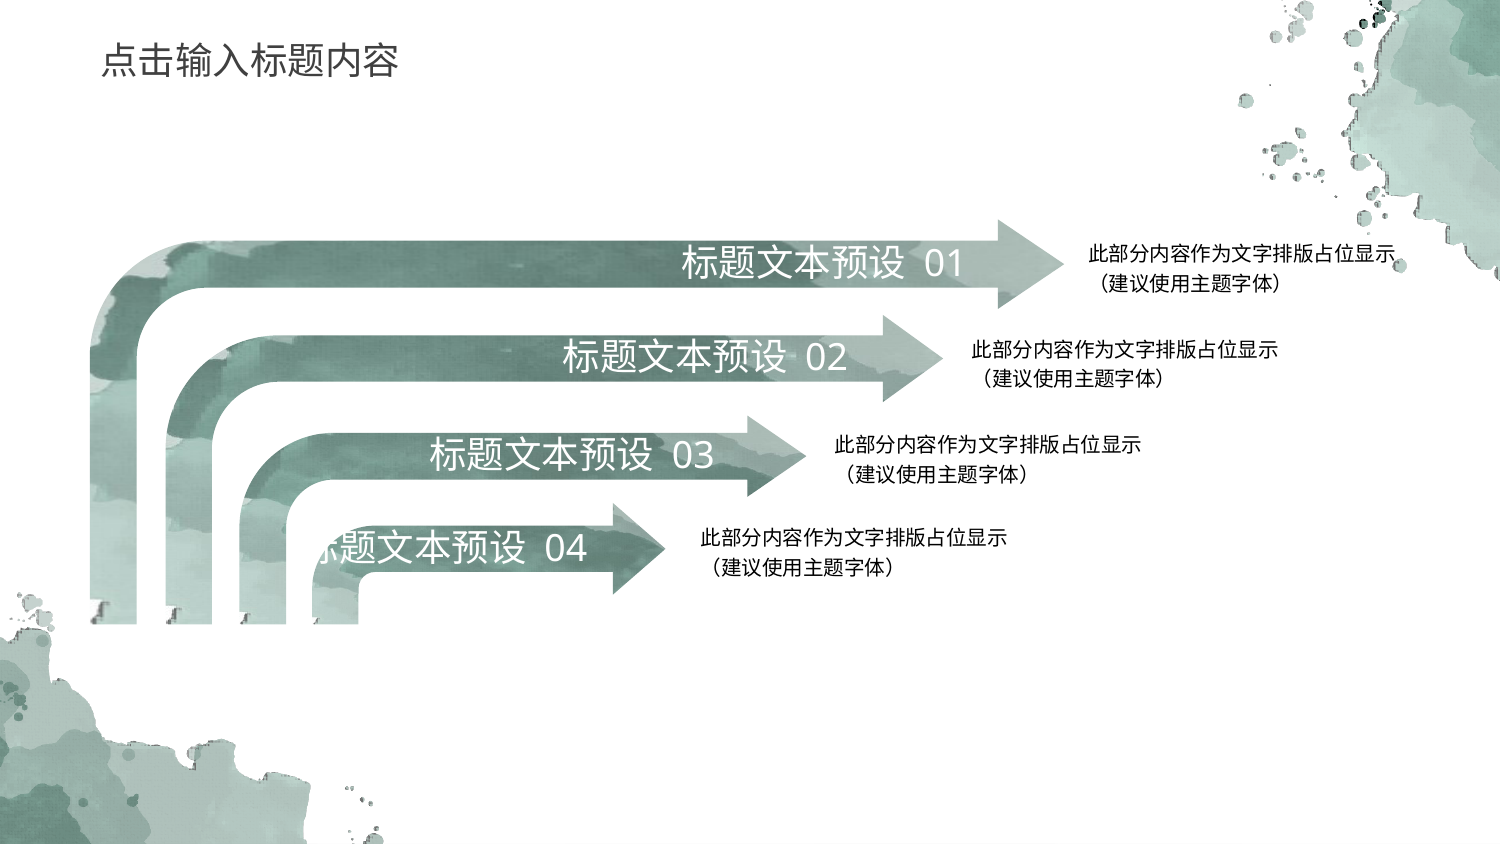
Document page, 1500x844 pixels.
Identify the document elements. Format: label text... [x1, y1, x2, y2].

text_box 此部分内容作为文字排版占位显示 （建议使用主题字体） [1076, 235, 1422, 296]
text_box 此部分内容作为文字排版占位显示 （建议使用主题字体） [1069, 427, 1168, 487]
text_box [239, 415, 807, 625]
text_box 此部分内容作为文字排版占位显示 （建议使用主题字体） [1069, 331, 1305, 392]
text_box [251, 502, 666, 625]
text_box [165, 314, 944, 625]
text_box 点击输入标题内容 [100, 28, 450, 91]
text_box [89, 219, 1065, 625]
